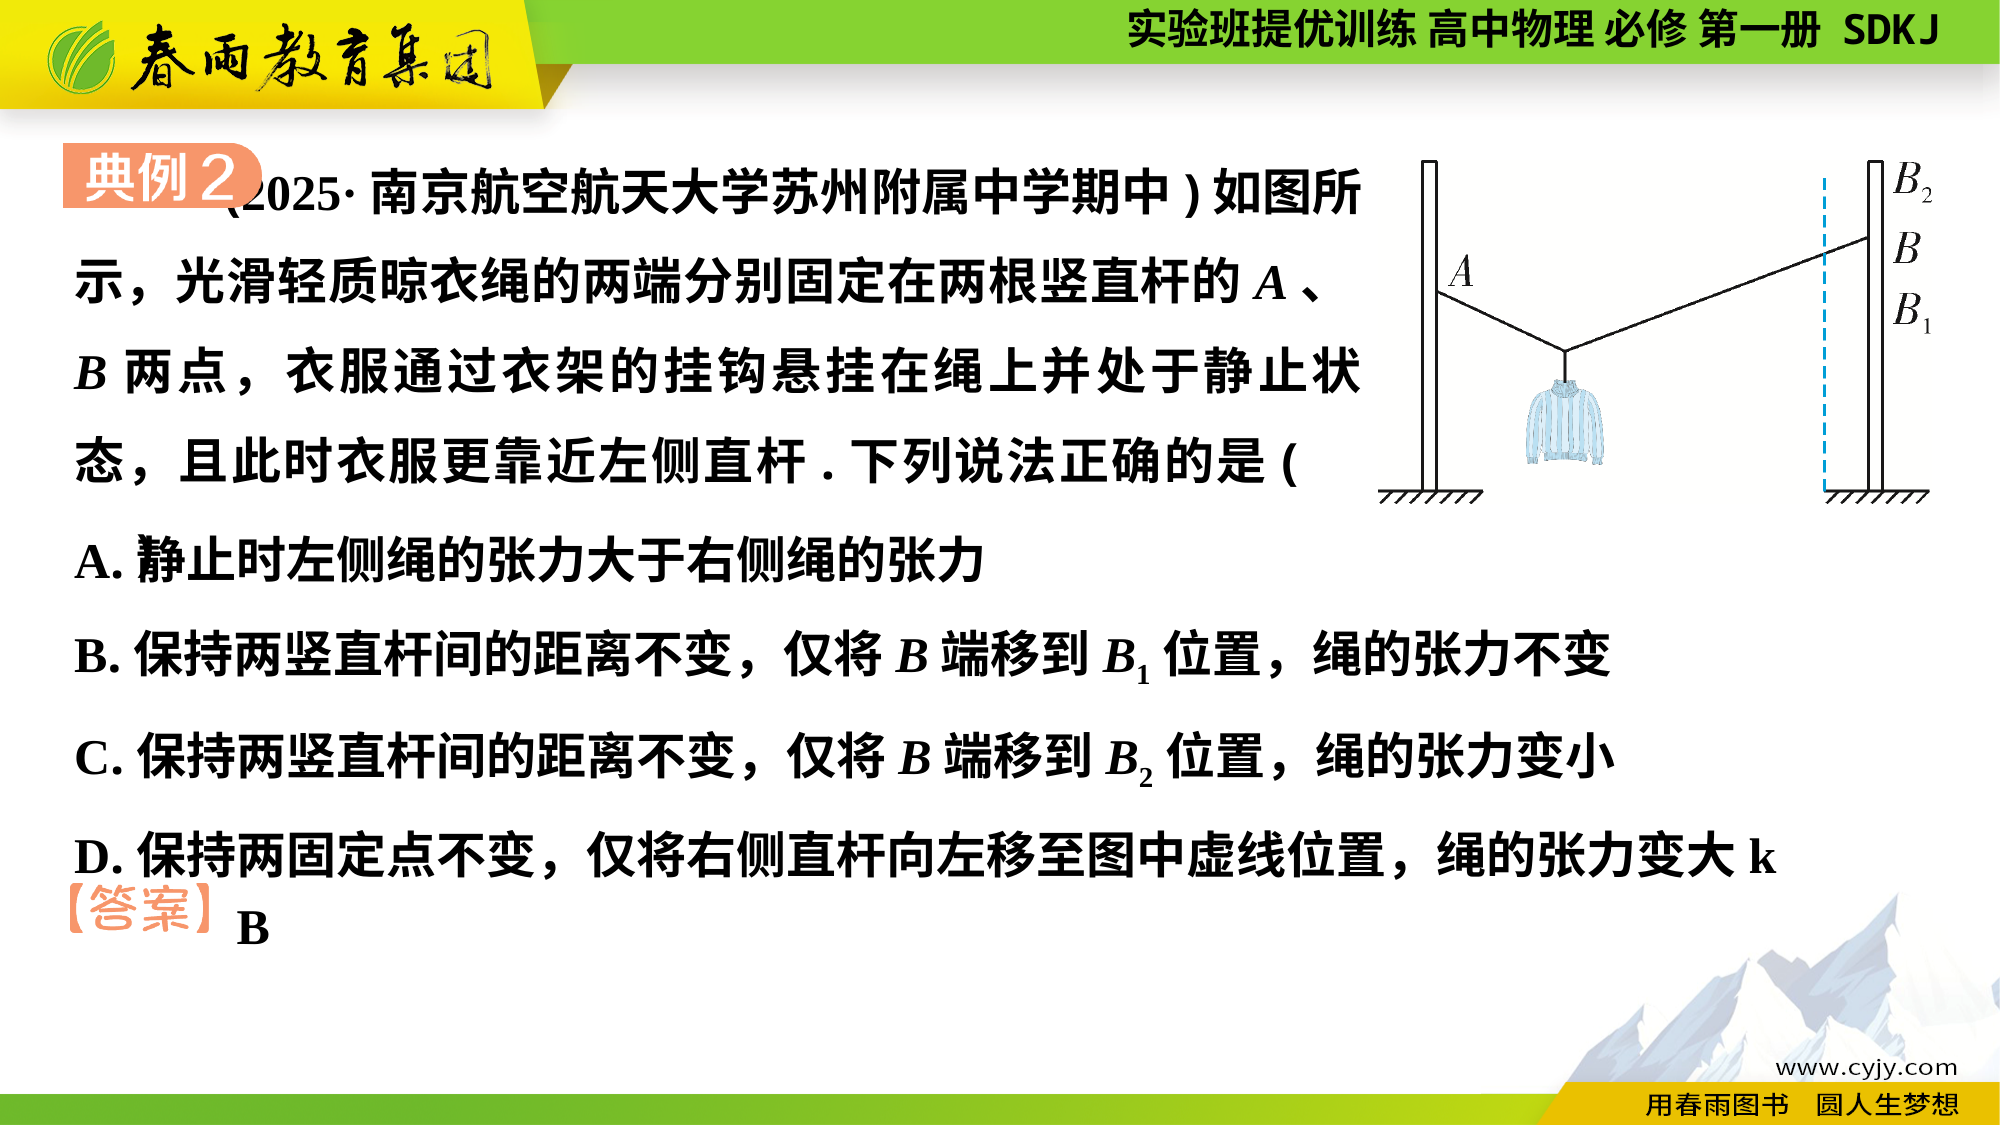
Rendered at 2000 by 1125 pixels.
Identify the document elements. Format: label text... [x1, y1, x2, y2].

text_box B [59, 857, 1944, 963]
text_box A.静止时左侧绳的张力大于右侧绳的张力 B.保持两竖直杆间的距离不变，仅将B端移到B1位置，绳的张力不变 C.保持两竖直杆间的距离不变，仅将B端移到B2位置，绳的张力变小 D.保持两固定点不变，仅将右侧直杆向左移至图中虚线位置，绳的张力变大k [59, 490, 1944, 857]
picture [0, 0, 2000, 1125]
list (2025·南京航空航天大学苏州附属中学期中)如图所示，光滑轻质晾衣绳的两端分别固定在两根竖直杆的A、B两点，衣服通过衣架的挂钩悬挂在绳上并处于静止状态，且此时衣服更靠近左侧直杆.下列说法正确的是( ) [59, 122, 1378, 399]
